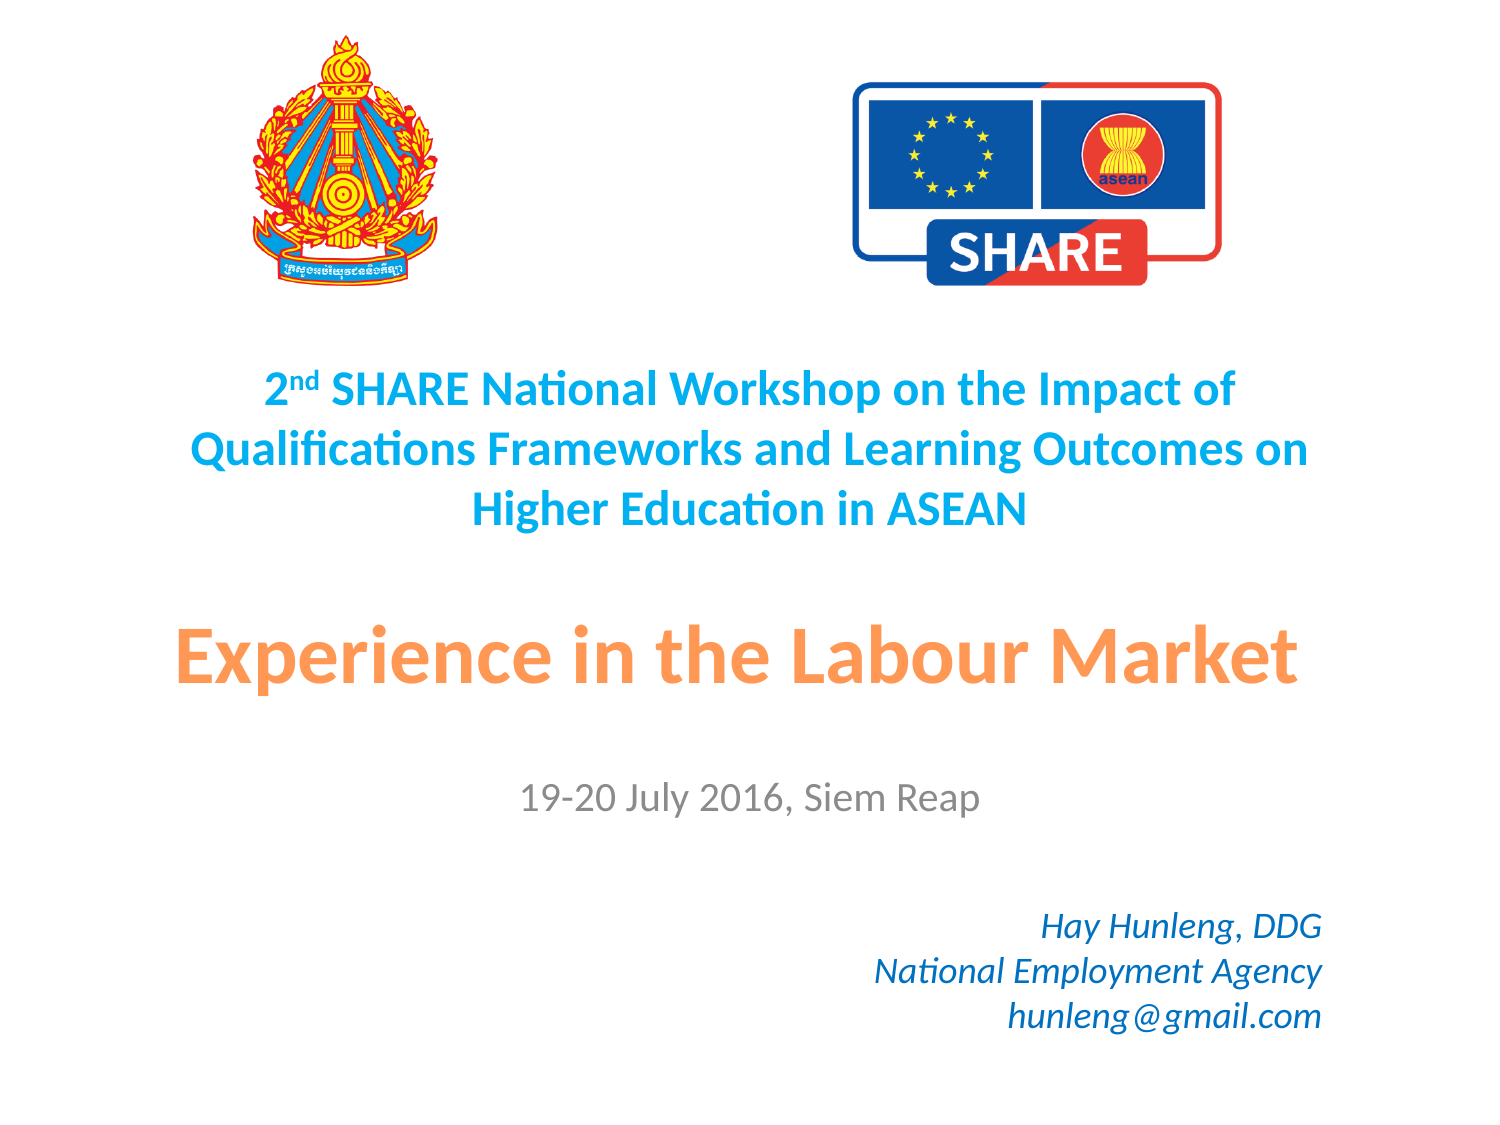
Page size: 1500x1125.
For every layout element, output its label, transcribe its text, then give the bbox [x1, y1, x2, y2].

picture [849, 79, 1226, 288]
title 2nd SHARE National Workshop on the Impact of Qualifications Frameworks and Learning Outcomes on Higher Education in ASEAN [112, 350, 1388, 541]
text_box Hay Hunleng, DDG National Employment Agency hunleng@gmail.com [348, 898, 1340, 1039]
subtitle 19-20 July 2016, Siem Reap [225, 762, 1275, 888]
picture [249, 31, 440, 288]
text_box Experience in the Labour Market [97, 585, 1378, 715]
